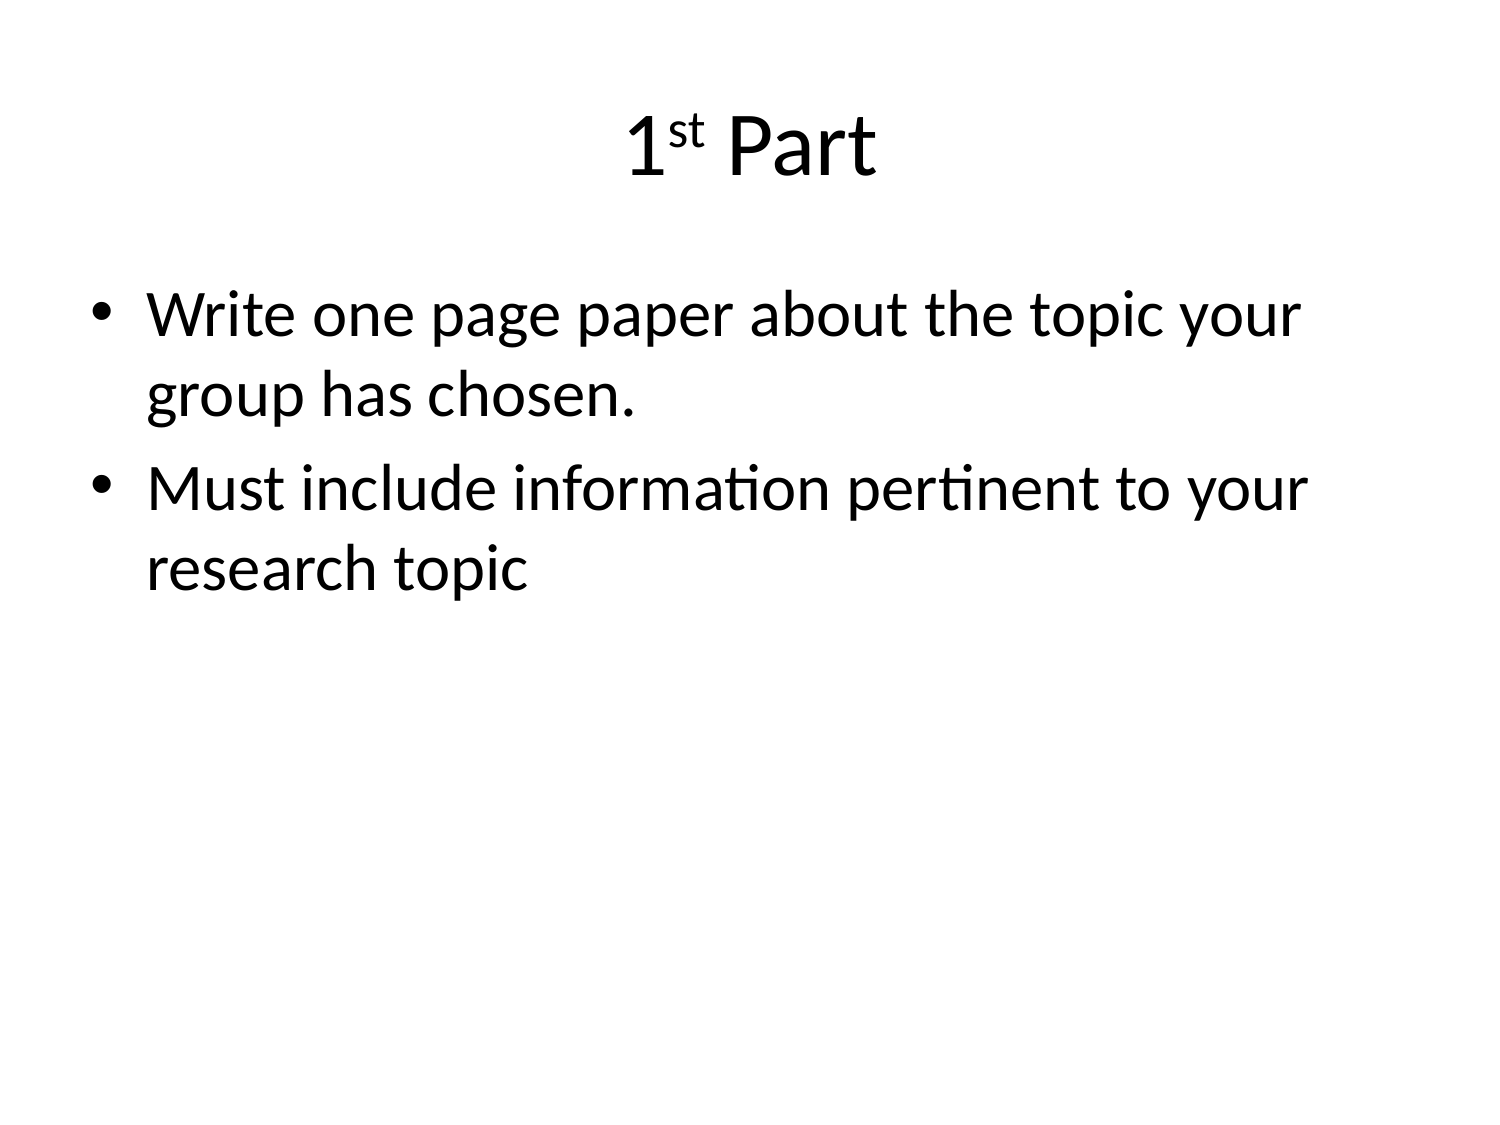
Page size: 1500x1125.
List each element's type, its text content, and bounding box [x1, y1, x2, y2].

title 1st Part [75, 45, 1425, 233]
list Write one page paper about the topic your group has chosen. Must include information pertinent to your research topic [75, 262, 1425, 1005]
